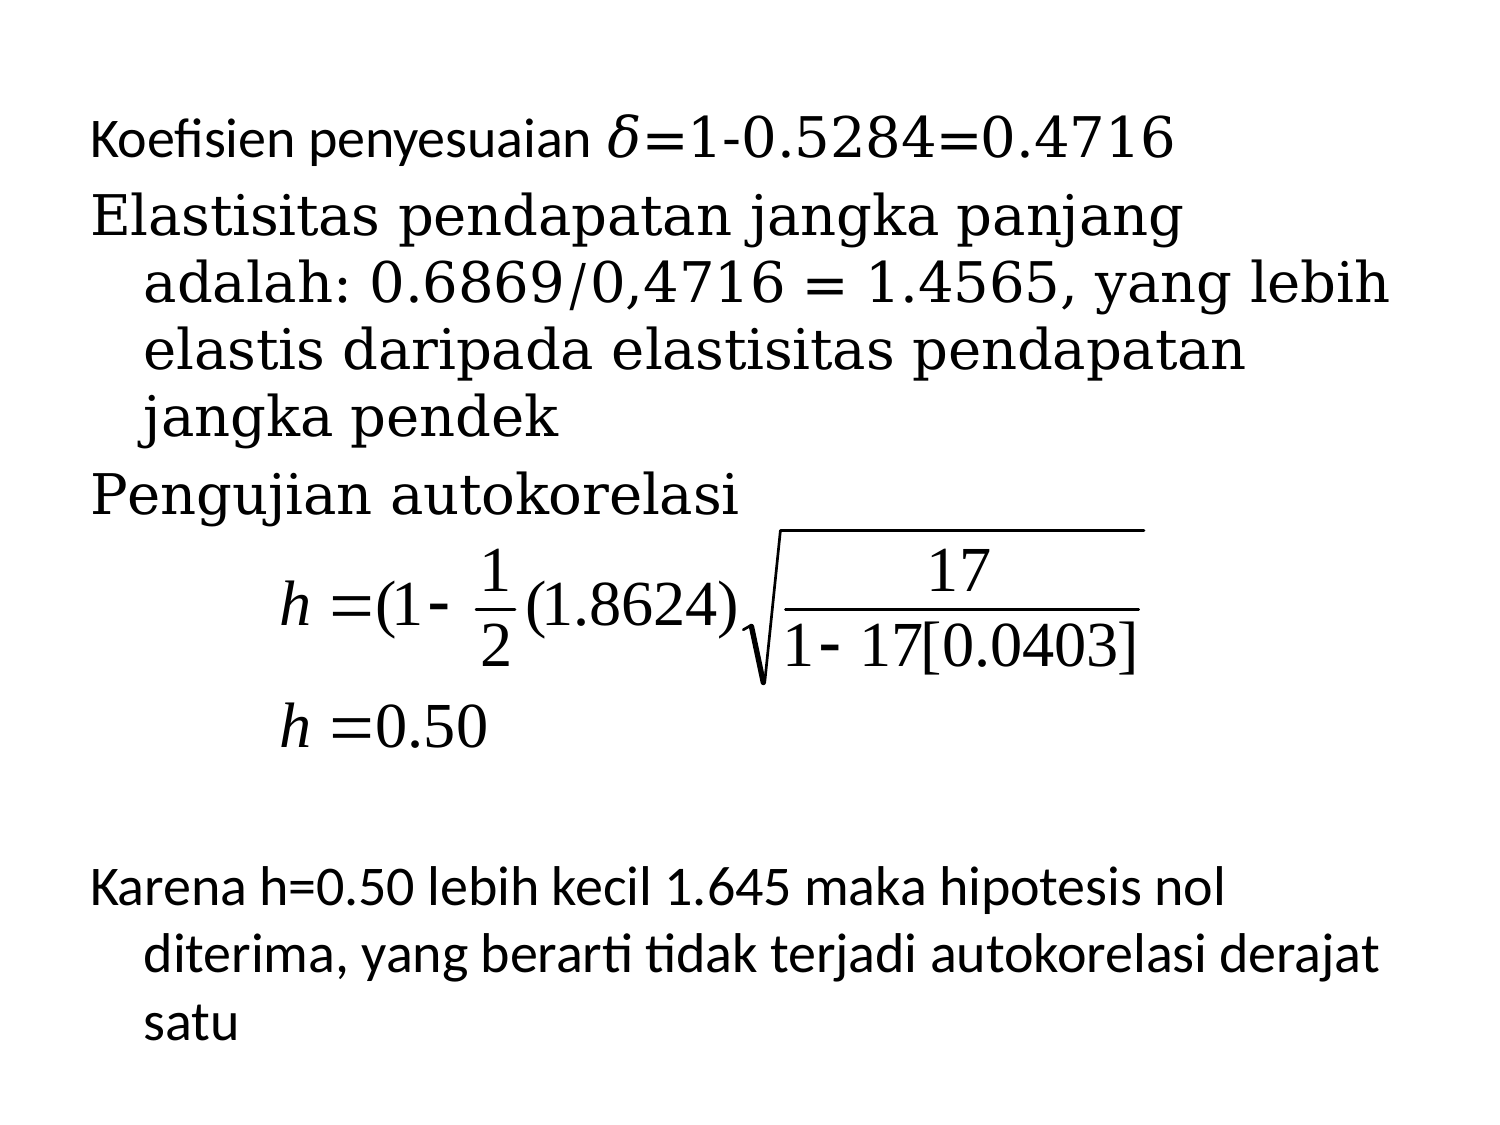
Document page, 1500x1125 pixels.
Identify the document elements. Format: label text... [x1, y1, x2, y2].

list Koefisien penyesuaian 𝛿=1-0.5284=0.4716 Elastisitas pendapatan jangka panjang adalah: 0.6869/0,4716 = 1.4565, yang lebih elastis daripada elastisitas pendapatan jangka pendek Pengujian autokorelasi Karena h=0.50 lebih kecil 1.645 maka hipotesis nol diterima, yang berarti tidak terjadi autokorelasi derajat satu [75, 93, 1425, 1067]
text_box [269, 515, 1159, 762]
